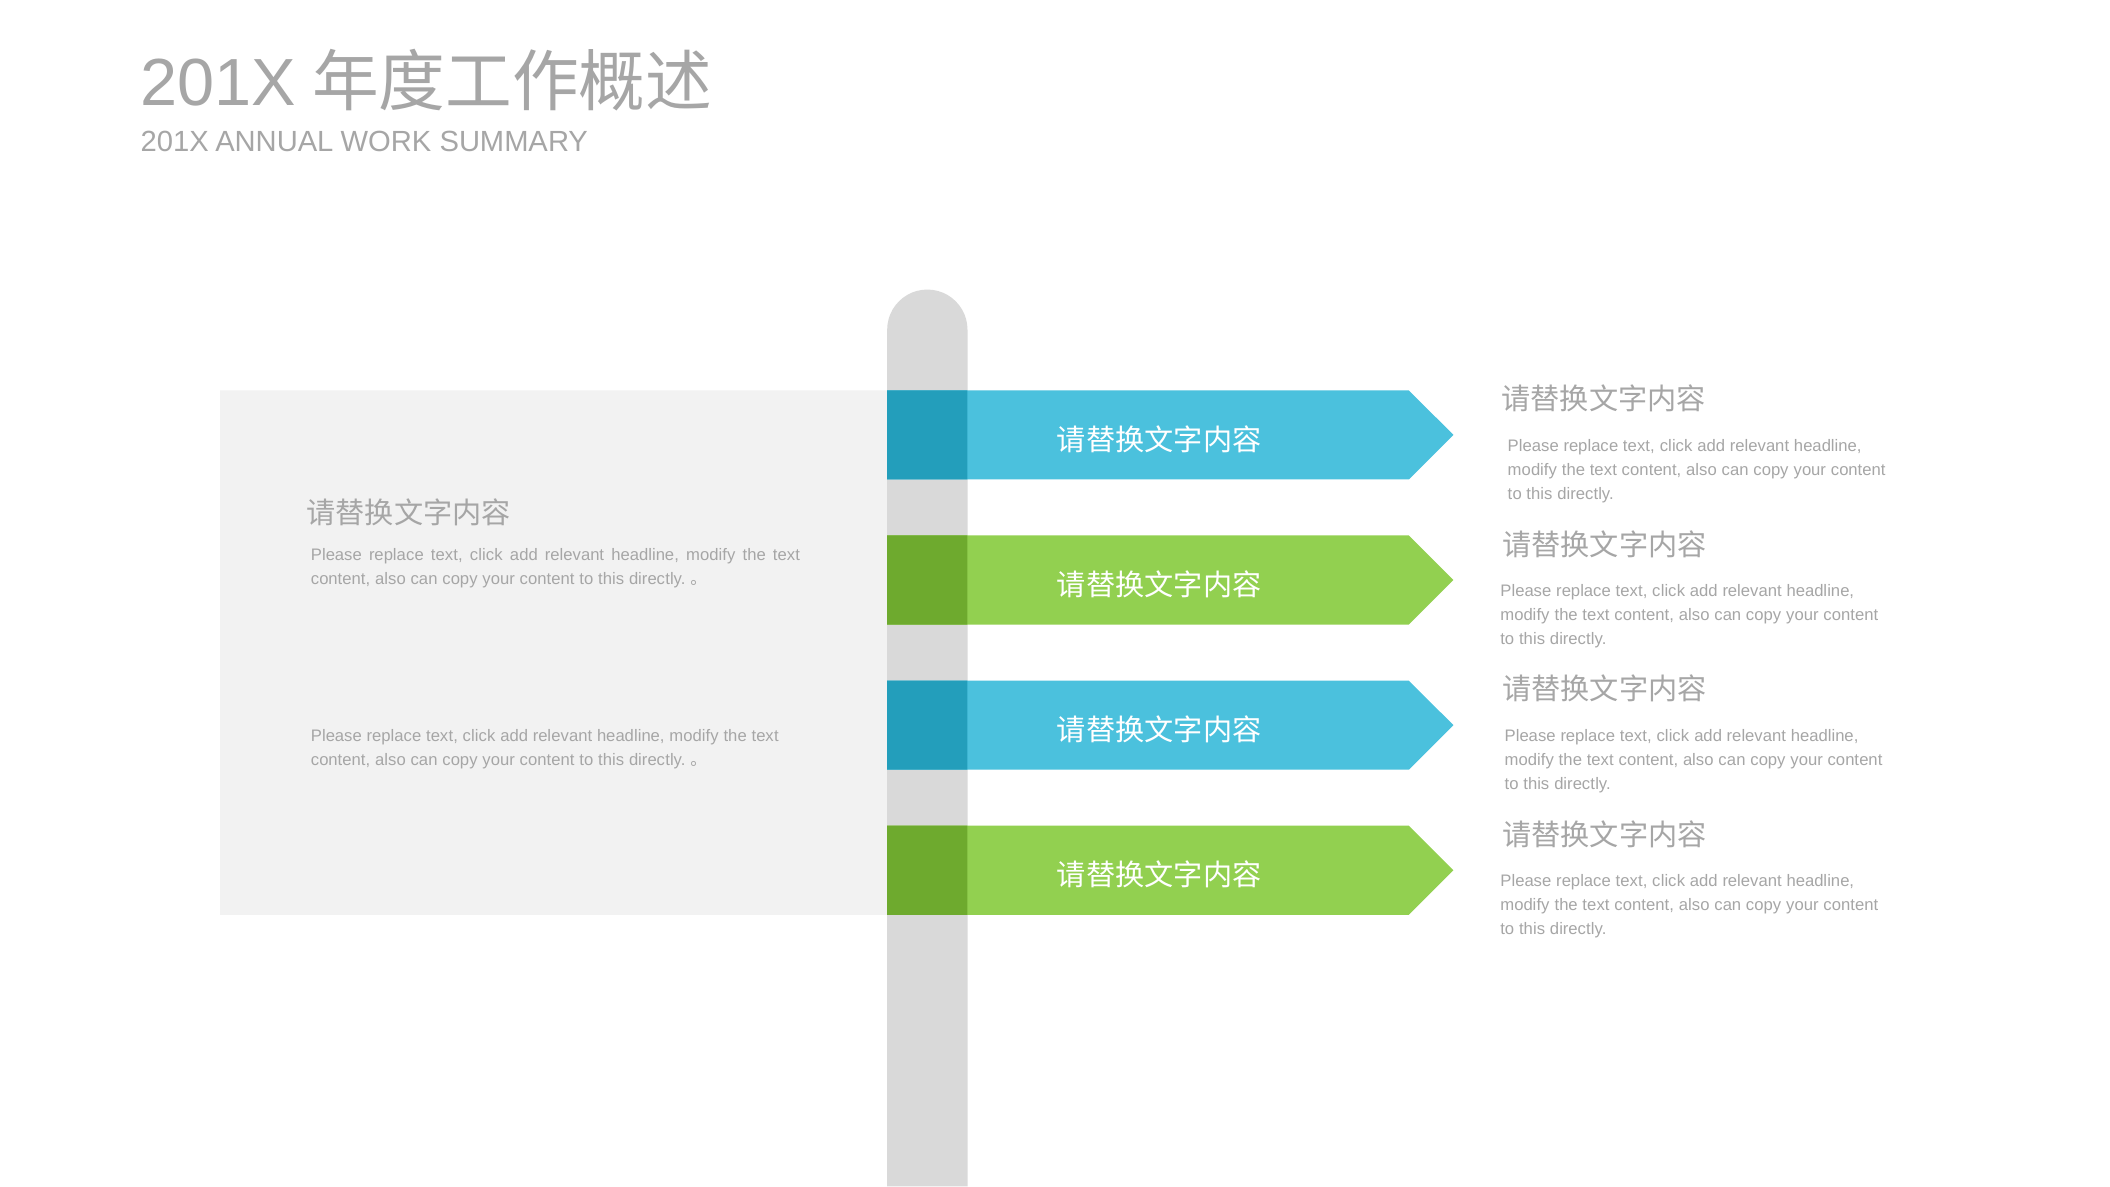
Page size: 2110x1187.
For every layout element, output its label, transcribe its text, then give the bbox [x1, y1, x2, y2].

text_box 201X年度工作概述 [140, 38, 789, 119]
text_box 201X ANNUAL WORK SUMMARY [140, 122, 602, 158]
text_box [1485, 801, 1896, 945]
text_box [1485, 511, 1896, 655]
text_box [887, 390, 1454, 480]
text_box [887, 535, 1454, 625]
text_box [887, 625, 969, 680]
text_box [1485, 656, 1900, 800]
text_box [887, 825, 1454, 915]
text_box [887, 680, 1454, 770]
text_box [886, 915, 969, 1187]
text_box [887, 480, 969, 535]
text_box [220, 390, 887, 915]
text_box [1485, 366, 1903, 510]
text_box [886, 288, 969, 390]
text_box [887, 770, 969, 825]
